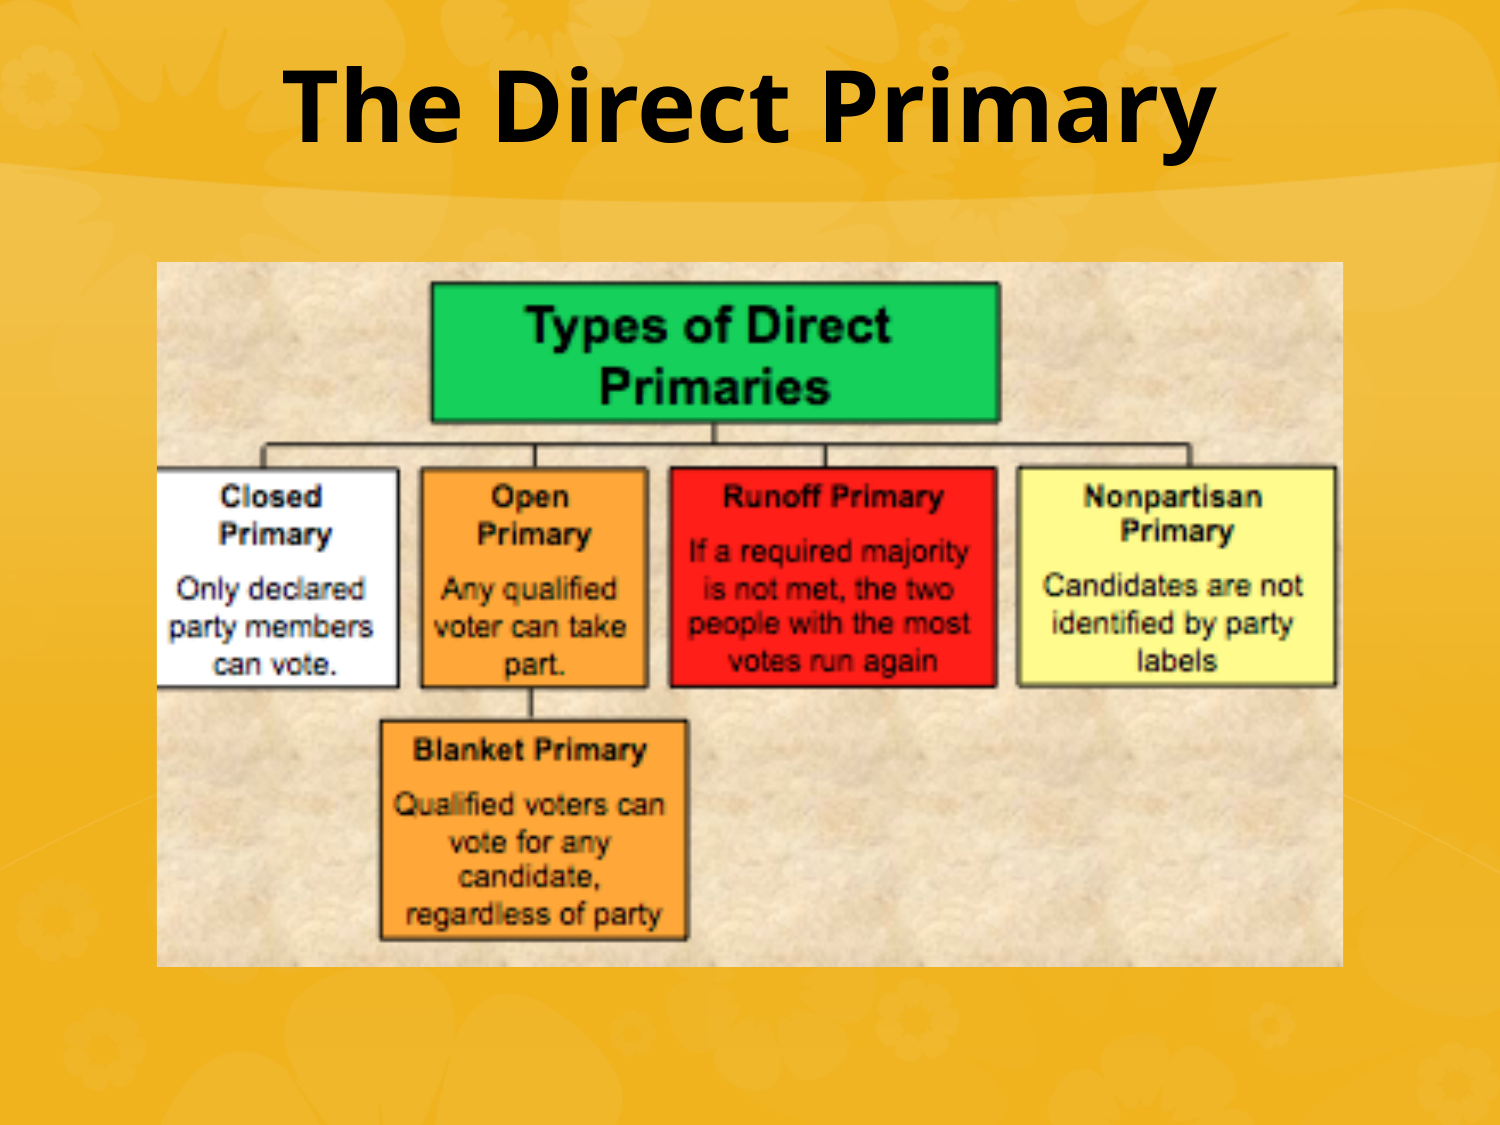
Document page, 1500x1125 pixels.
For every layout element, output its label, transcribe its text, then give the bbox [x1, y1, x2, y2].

picture [0, 0, 1500, 1125]
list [156, 262, 1344, 967]
title The Direct Primary [127, 14, 1372, 203]
